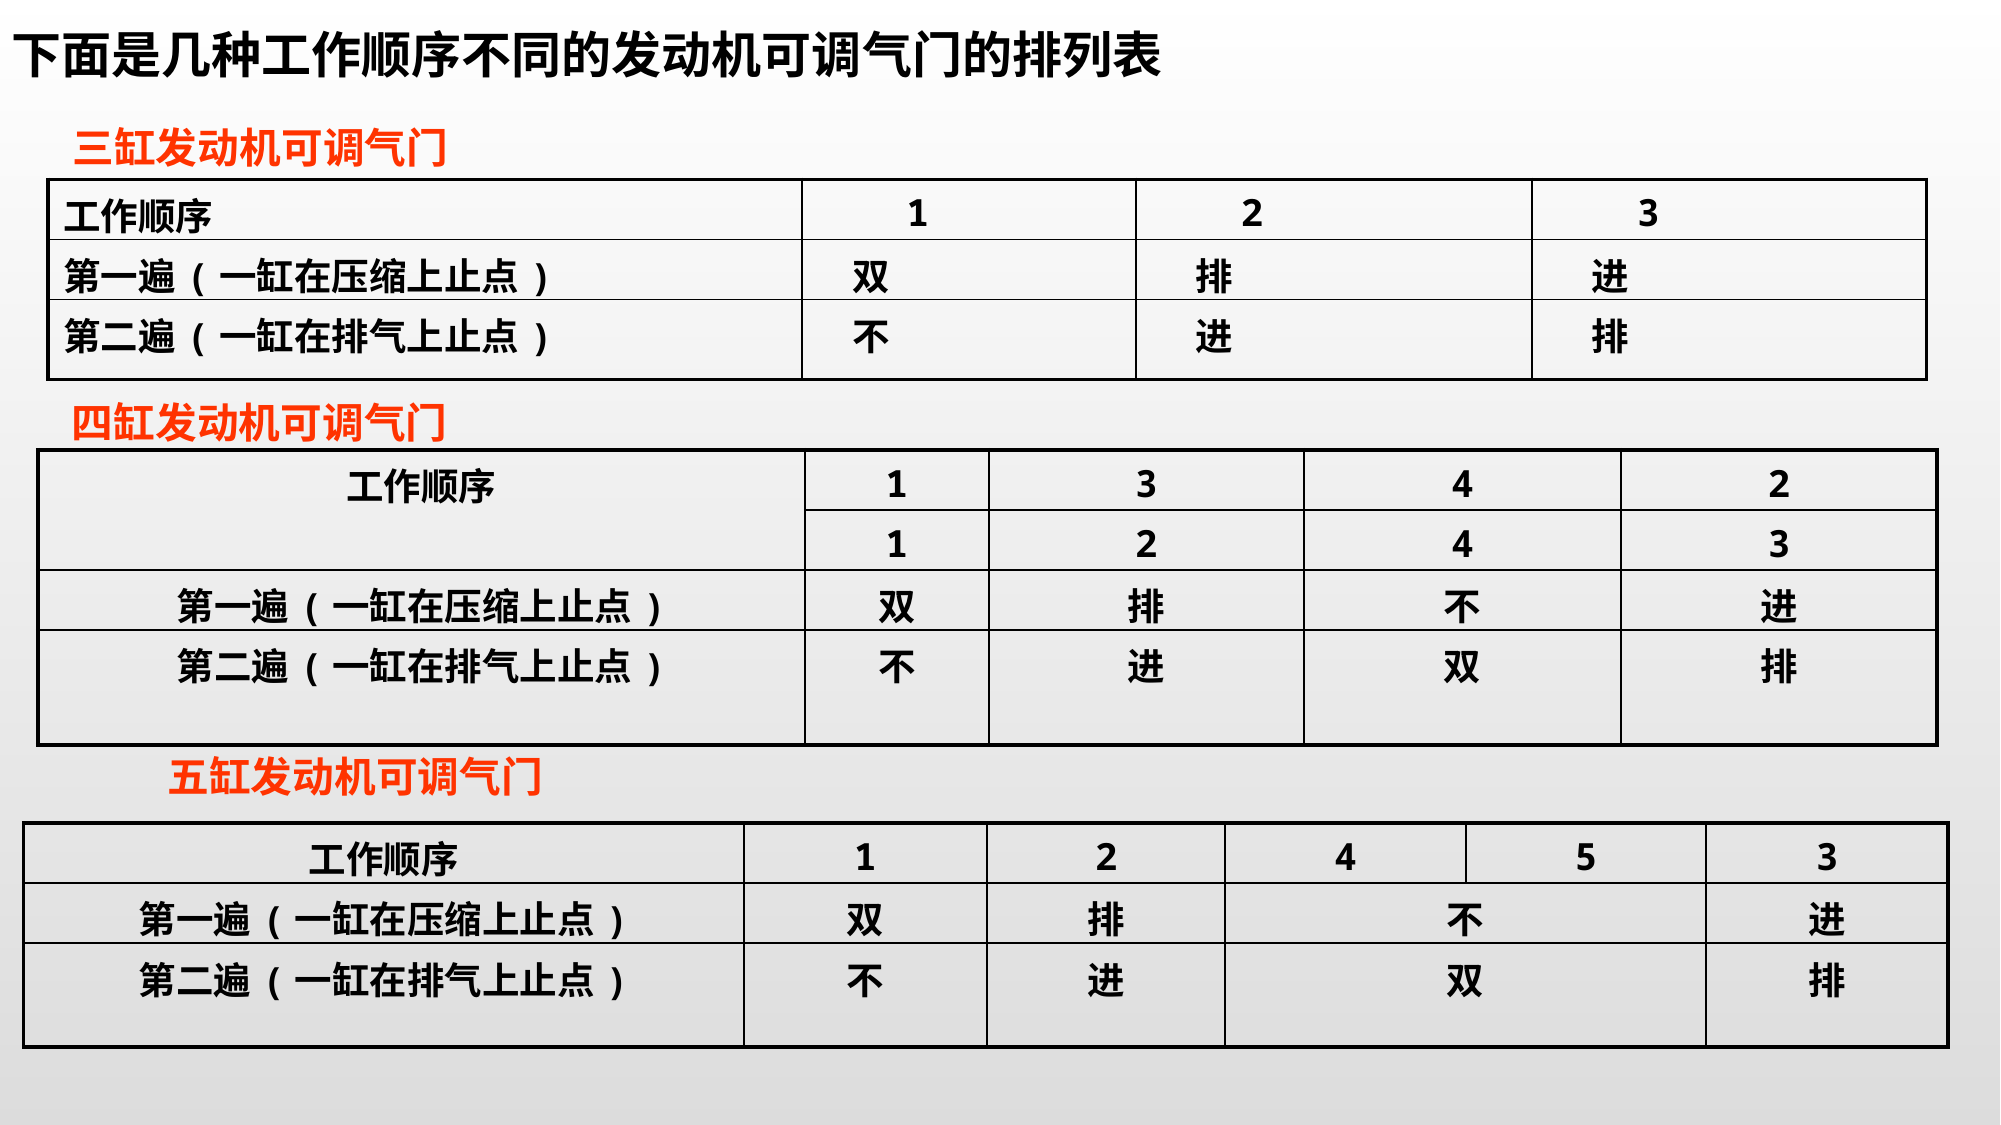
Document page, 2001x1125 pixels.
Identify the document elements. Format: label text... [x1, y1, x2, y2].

table_cell 双 [803, 240, 1135, 299]
table_cell 不 [806, 631, 988, 743]
table_header 工作顺序 [40, 452, 804, 569]
table_header 3 [1533, 181, 1925, 239]
text_box 四缸发动机可调气门 [57, 389, 463, 448]
table_cell 第二遍(一缸在排气上止点) [40, 631, 804, 743]
table_cell 4 [1305, 511, 1620, 569]
table_cell 第一遍(一缸在压缩上止点) [25, 884, 743, 942]
table_cell 不 [1305, 571, 1620, 629]
table_cell 第一遍(一缸在压缩上止点) [50, 240, 801, 299]
table_cell 双 [745, 884, 986, 942]
table_header 2 [988, 825, 1224, 882]
table_header 2 [1622, 452, 1935, 509]
table_header 1 [803, 181, 1135, 239]
table_cell 1 [806, 511, 988, 569]
table_header 4 [1226, 825, 1465, 882]
table_header 5 [1467, 825, 1705, 882]
table_cell 不 [803, 300, 1135, 378]
table_cell 进 [990, 631, 1303, 743]
table_cell 排 [1622, 631, 1935, 743]
table_cell 进 [1137, 300, 1531, 378]
table_header 2 [1137, 181, 1531, 239]
table_cell 第二遍(一缸在排气上止点) [25, 944, 743, 1045]
table_header 3 [1707, 825, 1946, 882]
table_cell 不 [745, 944, 986, 1045]
table_header 3 [990, 452, 1303, 509]
text_box 下面是几种工作顺序不同的发动机可调气门的排列表 [0, 16, 1188, 91]
table_cell 双 [1226, 944, 1705, 1045]
table_header 4 [1305, 452, 1620, 509]
table_cell 排 [1533, 300, 1925, 378]
table_cell 不 [1226, 884, 1705, 942]
table_cell 排 [1707, 944, 1946, 1045]
table_cell 进 [1533, 240, 1925, 299]
table_cell 第二遍(一缸在排气上止点) [50, 300, 801, 378]
table_cell 排 [1137, 240, 1531, 299]
table_cell 双 [1305, 631, 1620, 743]
text_box 三缸发动机可调气门 [38, 114, 653, 180]
text_box 五缸发动机可调气门 [125, 727, 559, 812]
table_cell 排 [990, 571, 1303, 629]
table_cell 第一遍(一缸在压缩上止点) [40, 571, 804, 629]
table_header 工作顺序 [25, 825, 743, 882]
table_cell 双 [806, 571, 988, 629]
table_cell 进 [1707, 884, 1946, 942]
table_cell 排 [988, 884, 1224, 942]
table_header 1 [806, 452, 988, 509]
table_cell 2 [990, 511, 1303, 569]
table_cell 3 [1622, 511, 1935, 569]
table_header 工作顺序 [50, 181, 801, 239]
table_cell 进 [988, 944, 1224, 1045]
table_cell 进 [1622, 571, 1935, 629]
table_header 1 [745, 825, 986, 882]
